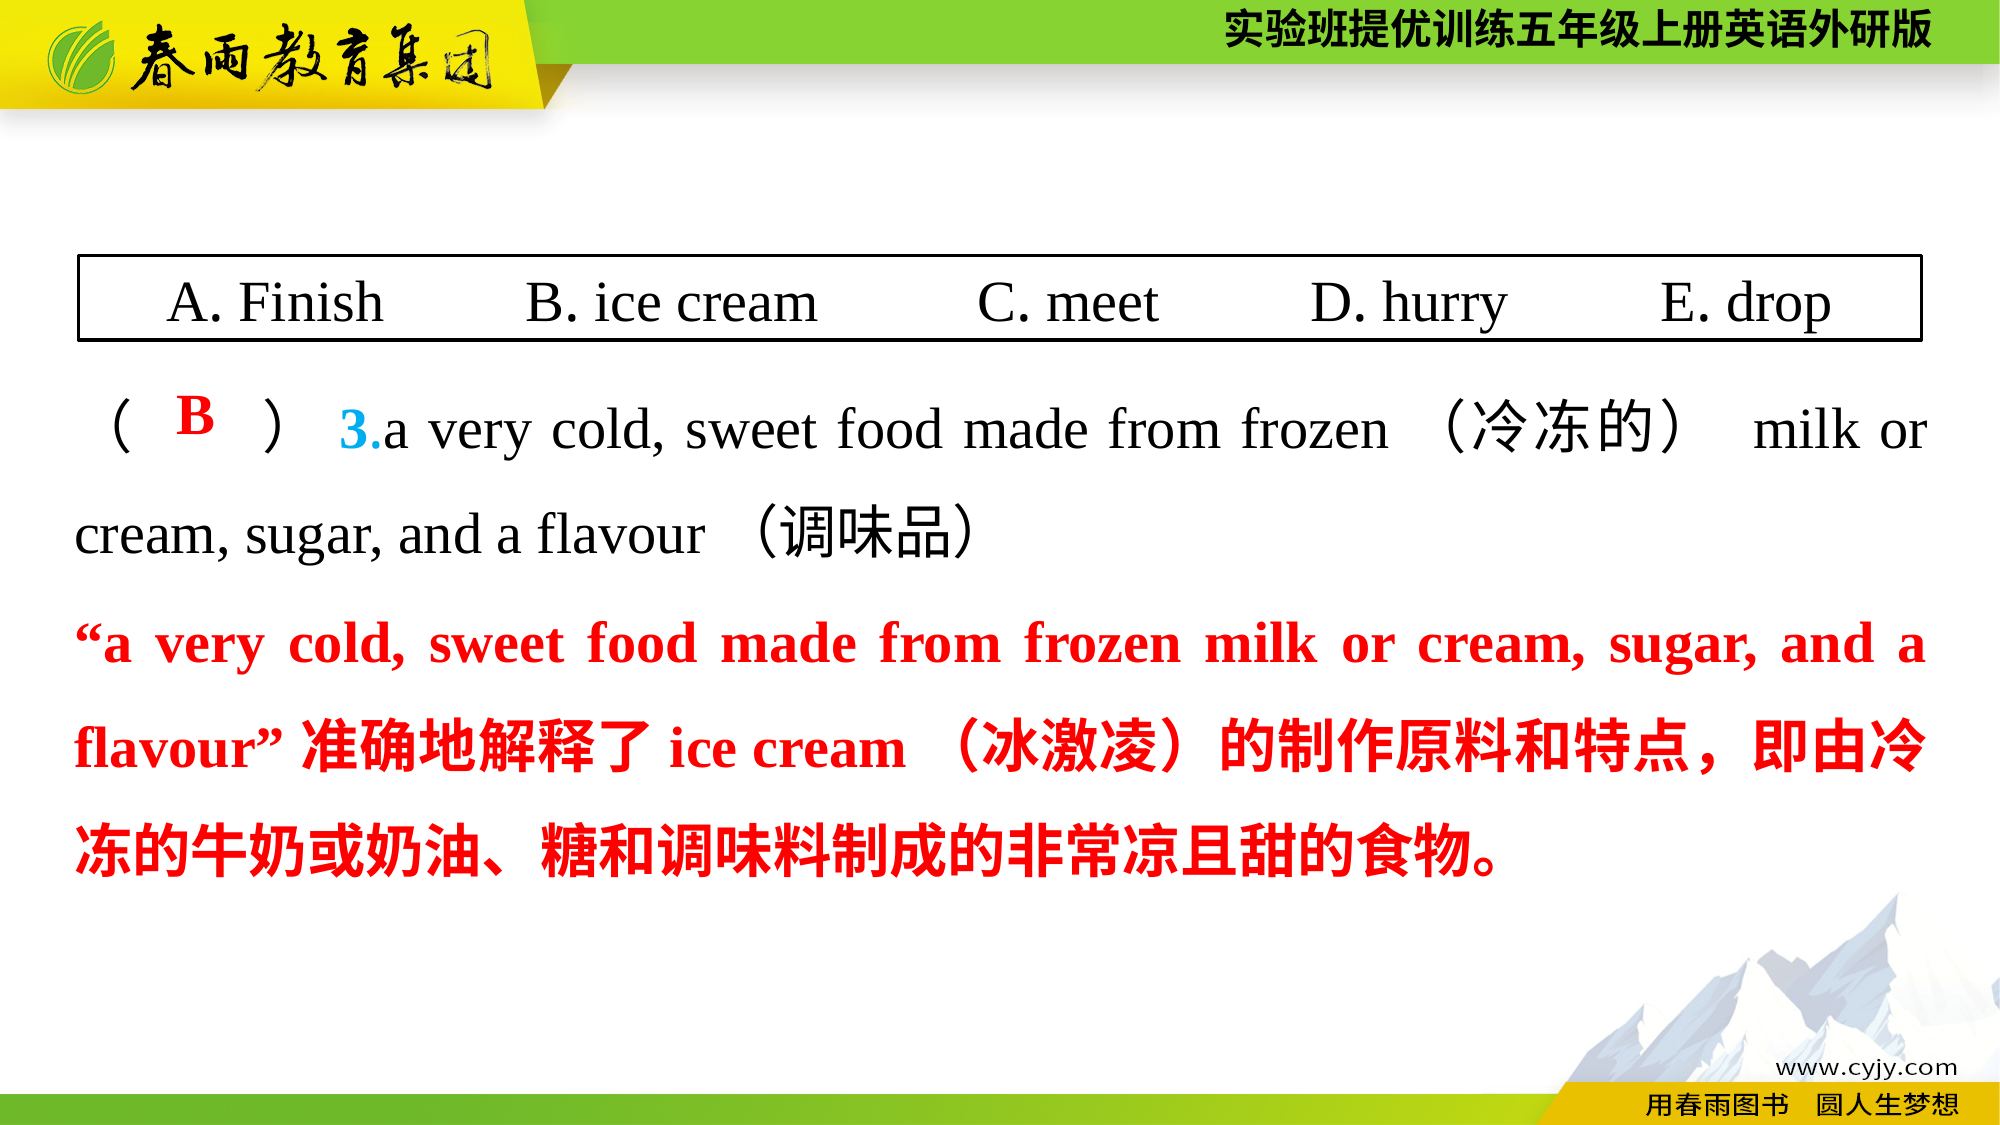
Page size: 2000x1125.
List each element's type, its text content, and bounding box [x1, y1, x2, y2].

text_box “a very cold, sweet food made from frozen milk or cream, sugar, and a flavour”准确地解释了ice cream（冰激凌）的制作原料和特点，即由冷冻的牛奶或奶油、糖和调味料制成的非常凉且甜的食物。 [59, 561, 1944, 892]
text_box B [161, 368, 231, 454]
picture [0, 0, 2000, 1125]
list （ ）3.a very cold, sweet food made from frozen（冷冻的） milk or cream, sugar, and a flavour（调味品） [59, 347, 1944, 561]
text_box A. Finish B. ice cream C. meet D. hurry E. drop [78, 255, 1922, 341]
